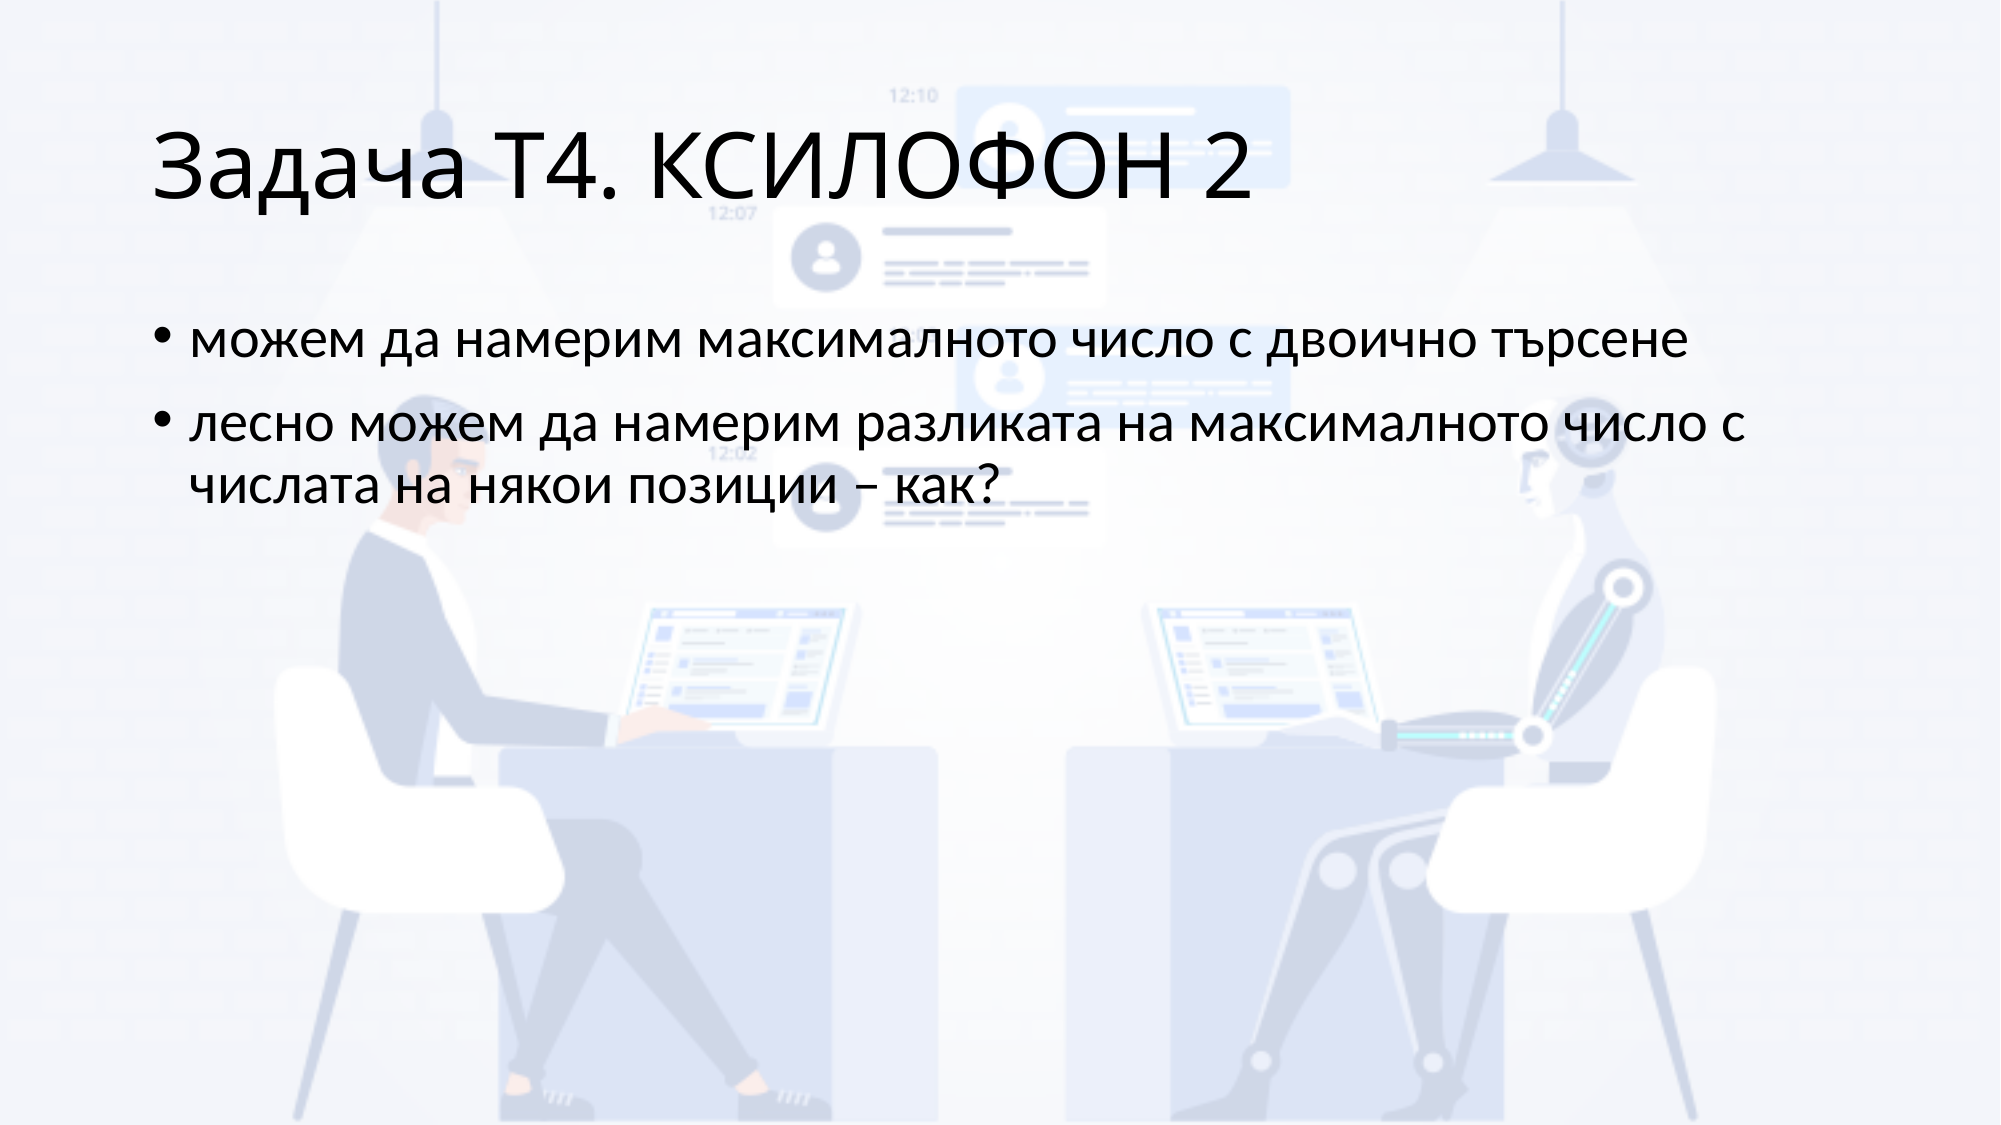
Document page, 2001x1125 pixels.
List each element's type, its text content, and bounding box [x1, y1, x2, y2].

title Задача T4. КСИЛОФОН 2 [137, 59, 1863, 278]
list можем да намерим максималното число с двоично търсене лесно можем да намерим разликата на максималното число с числата на някои позиции – как? [137, 299, 1863, 1014]
